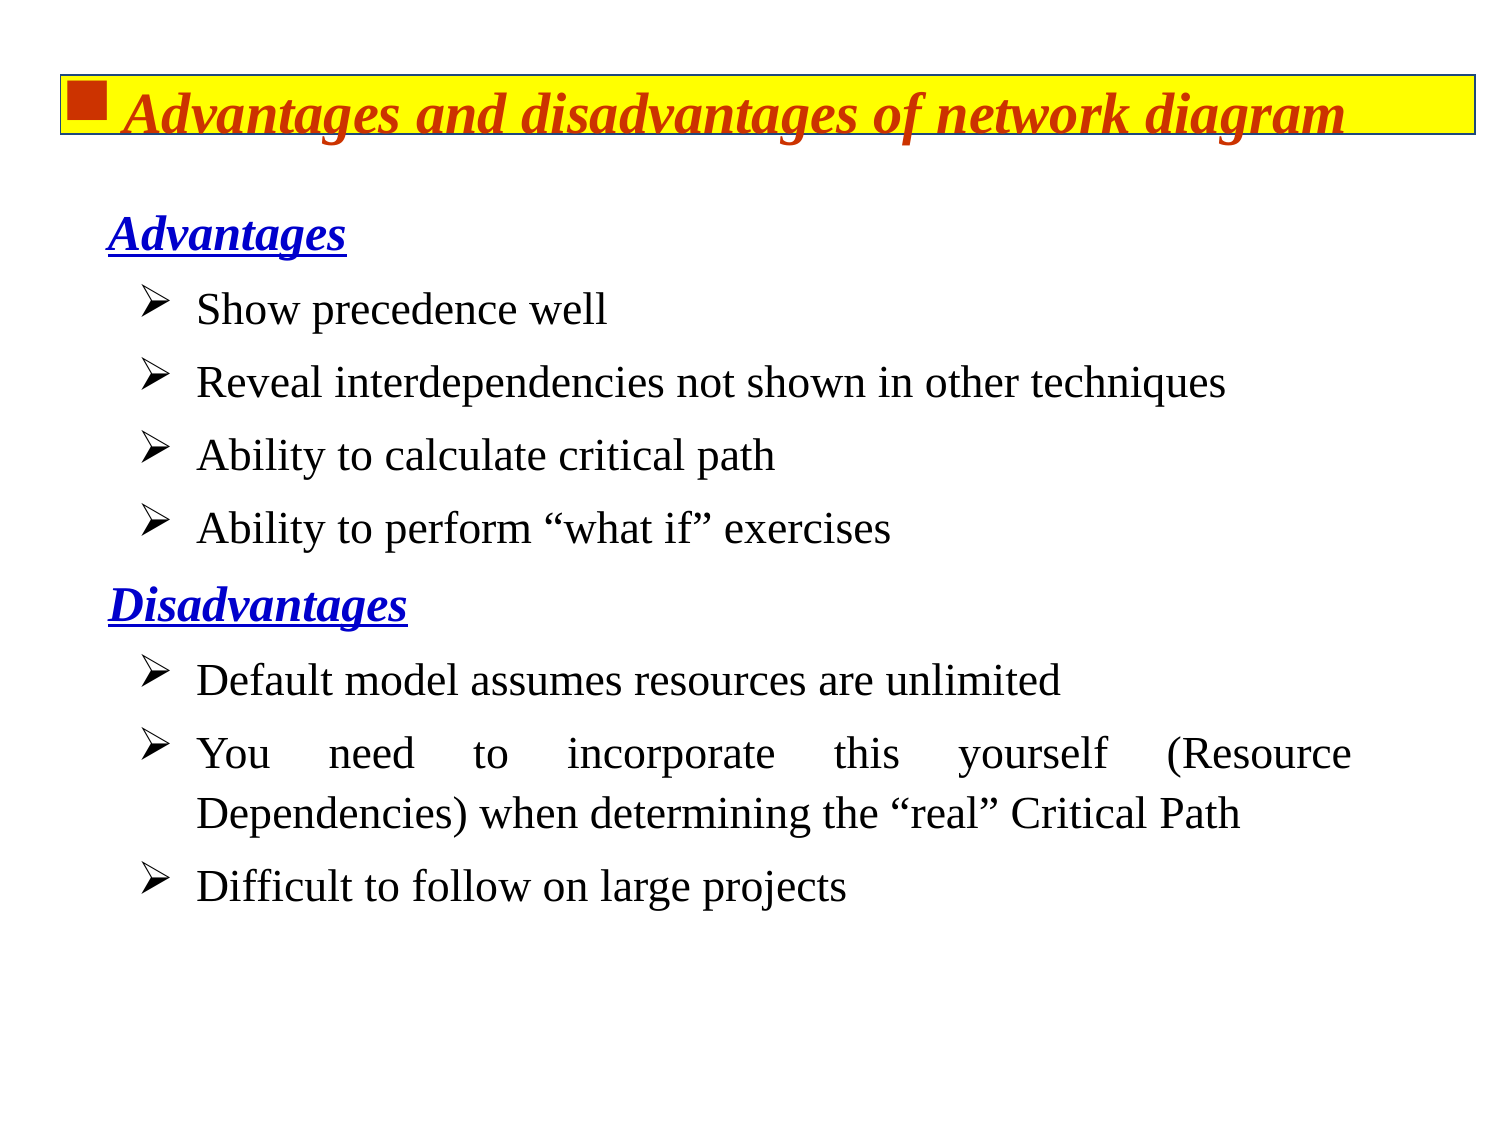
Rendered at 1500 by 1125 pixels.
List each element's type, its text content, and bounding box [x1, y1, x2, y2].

text_box Advantages Show precedence well Reveal interdependencies not shown in other techniques Ability to calculate critical path Ability to perform “what if” exercises Disadvantages Default model assumes resources are unlimited You need to incorporate this yourself (Resource Dependencies) when determining the “real” Critical Path Difficult to follow on large projects [92, 187, 1368, 927]
text_box Advantages and disadvantages of network diagram [60, 74, 1475, 134]
